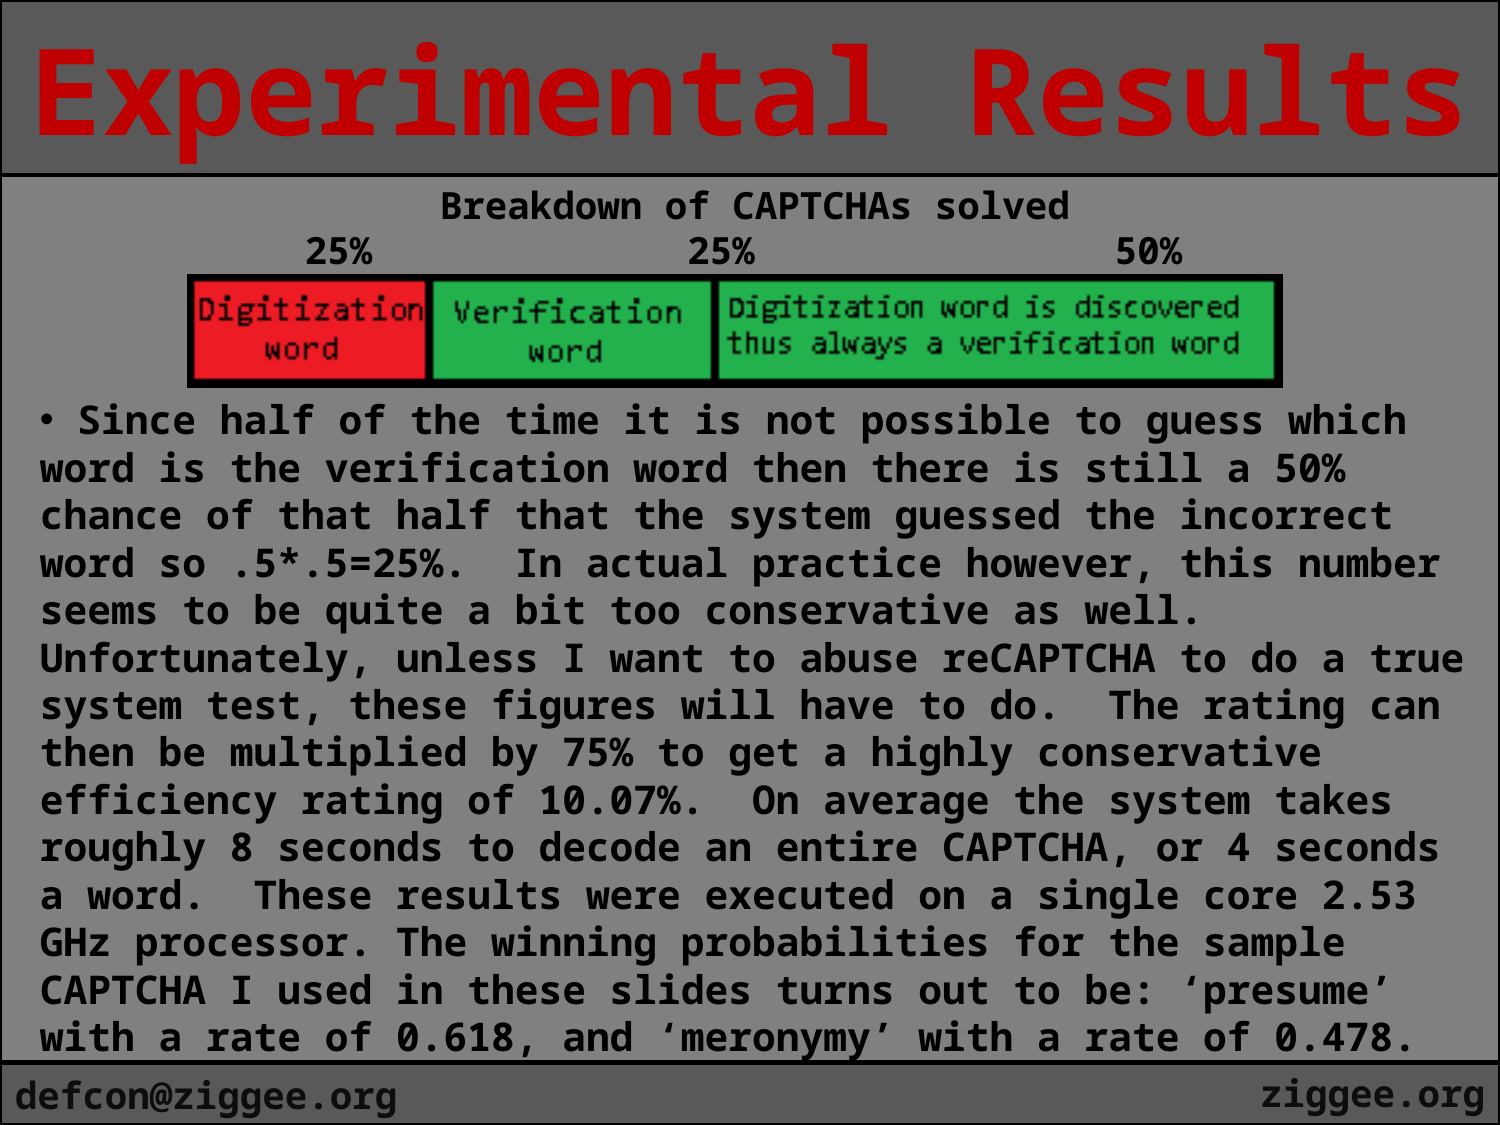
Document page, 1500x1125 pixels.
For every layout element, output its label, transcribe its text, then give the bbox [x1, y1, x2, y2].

subtitle Since half of the time it is not possible to guess which word is the verification word then there is still a 50% chance of that half that the system guessed the incorrect word so .5*.5=25%. In actual practice however, this number seems to be quite a bit too conservative as well. Unfortunately, unless I want to abuse reCAPTCHA to do a true system test, these figures will have to do. The rating can then be multiplied by 75% to get a highly conservative efficiency rating of 10.07%. On average the system takes roughly 8 seconds to decode an entire CAPTCHA, or 4 seconds a word. These results were executed on a single core 2.53 GHz processor. The winning probabilities for the sample CAPTCHA I used in these slides turns out to be: ‘presume’ with a rate of 0.618, and ‘meronymy’ with a rate of 0.478. Also, I hardly trained the CMAP because it’s tedious and I detest monotony. [24, 387, 1500, 1060]
text_box ziggee.org [1187, 1062, 1500, 1123]
picture [187, 274, 1283, 388]
text_box [1263, 177, 1500, 387]
text_box defcon@ziggee.org [0, 1064, 463, 1125]
text_box [0, 177, 199, 1060]
text_box Breakdown of CAPTCHAs solved 25% 25% 50% [199, 174, 1263, 273]
text_box [0, 1060, 1500, 1125]
text_box Experimental Results [0, 0, 1500, 175]
